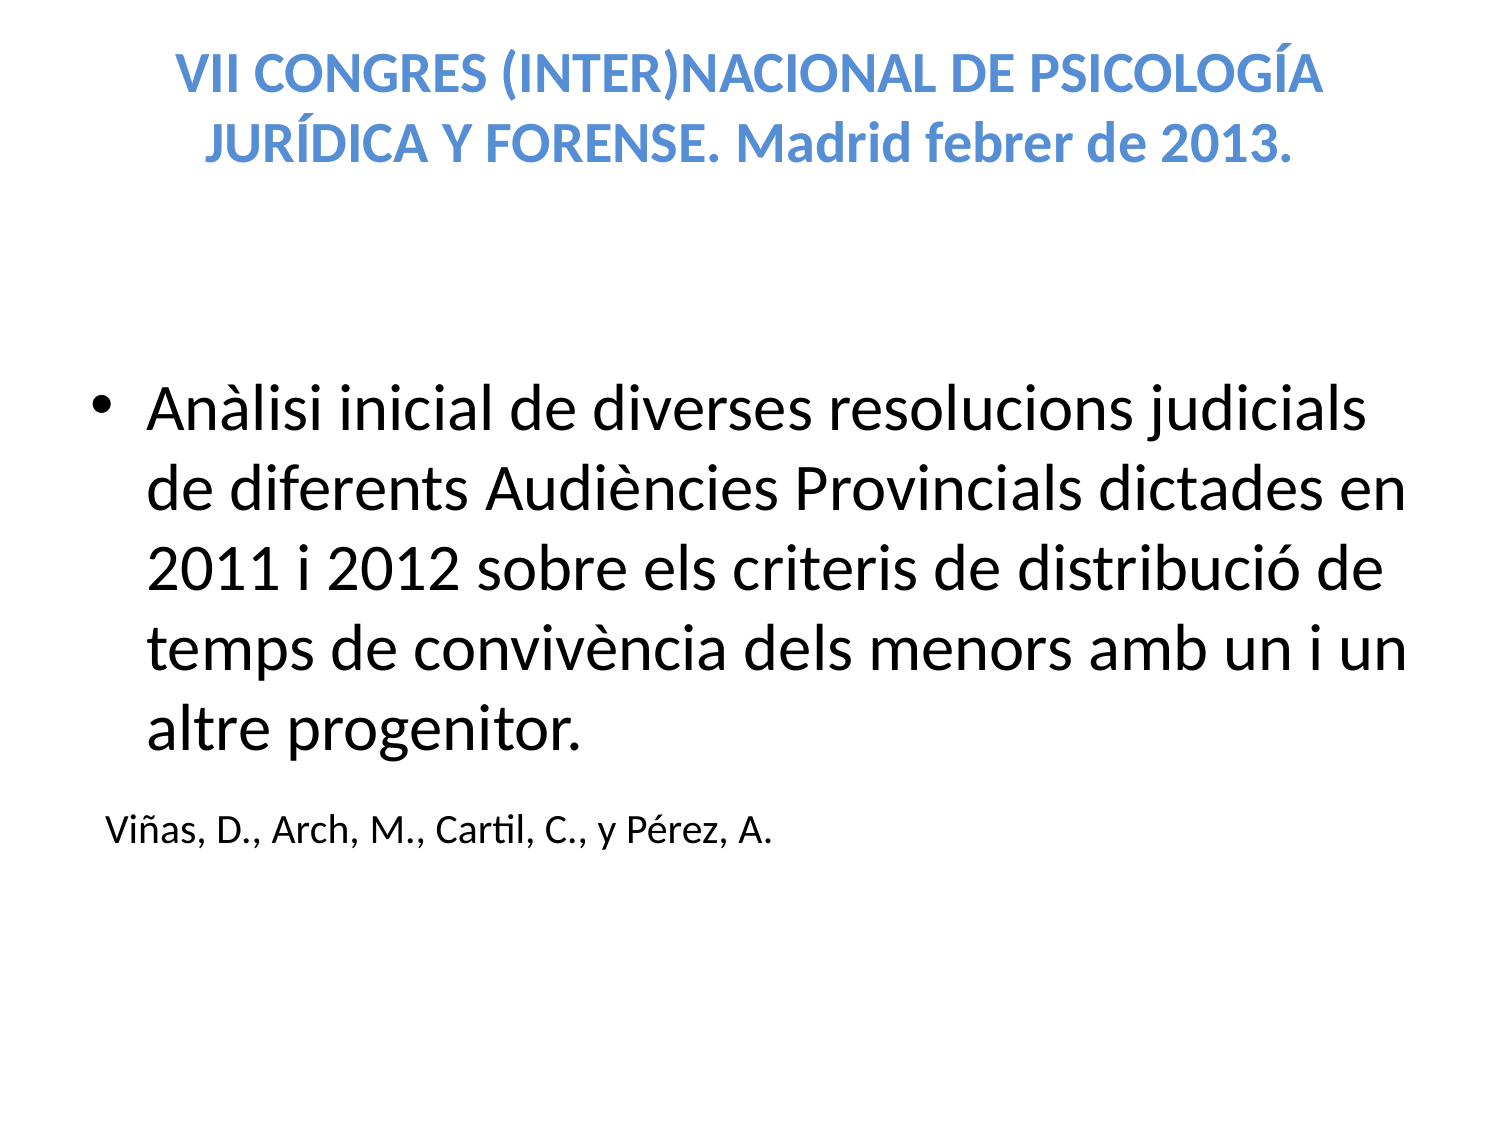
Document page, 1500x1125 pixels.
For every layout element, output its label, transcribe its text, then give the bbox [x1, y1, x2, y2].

list Anàlisi inicial de diverses resolucions judicials de diferents Audiències Provincials dictades en 2011 i 2012 sobre els criteris de distribució de temps de convivència dels menors amb un i un altre progenitor. Viñas, D., Arch, M., Cartil, C., y Pérez, A. [75, 262, 1425, 1005]
title VII CONGRES (INTER)NACIONAL DE PSICOLOGÍA JURÍDICA Y FORENSE. Madrid febrer de 2013. [75, 45, 1425, 233]
